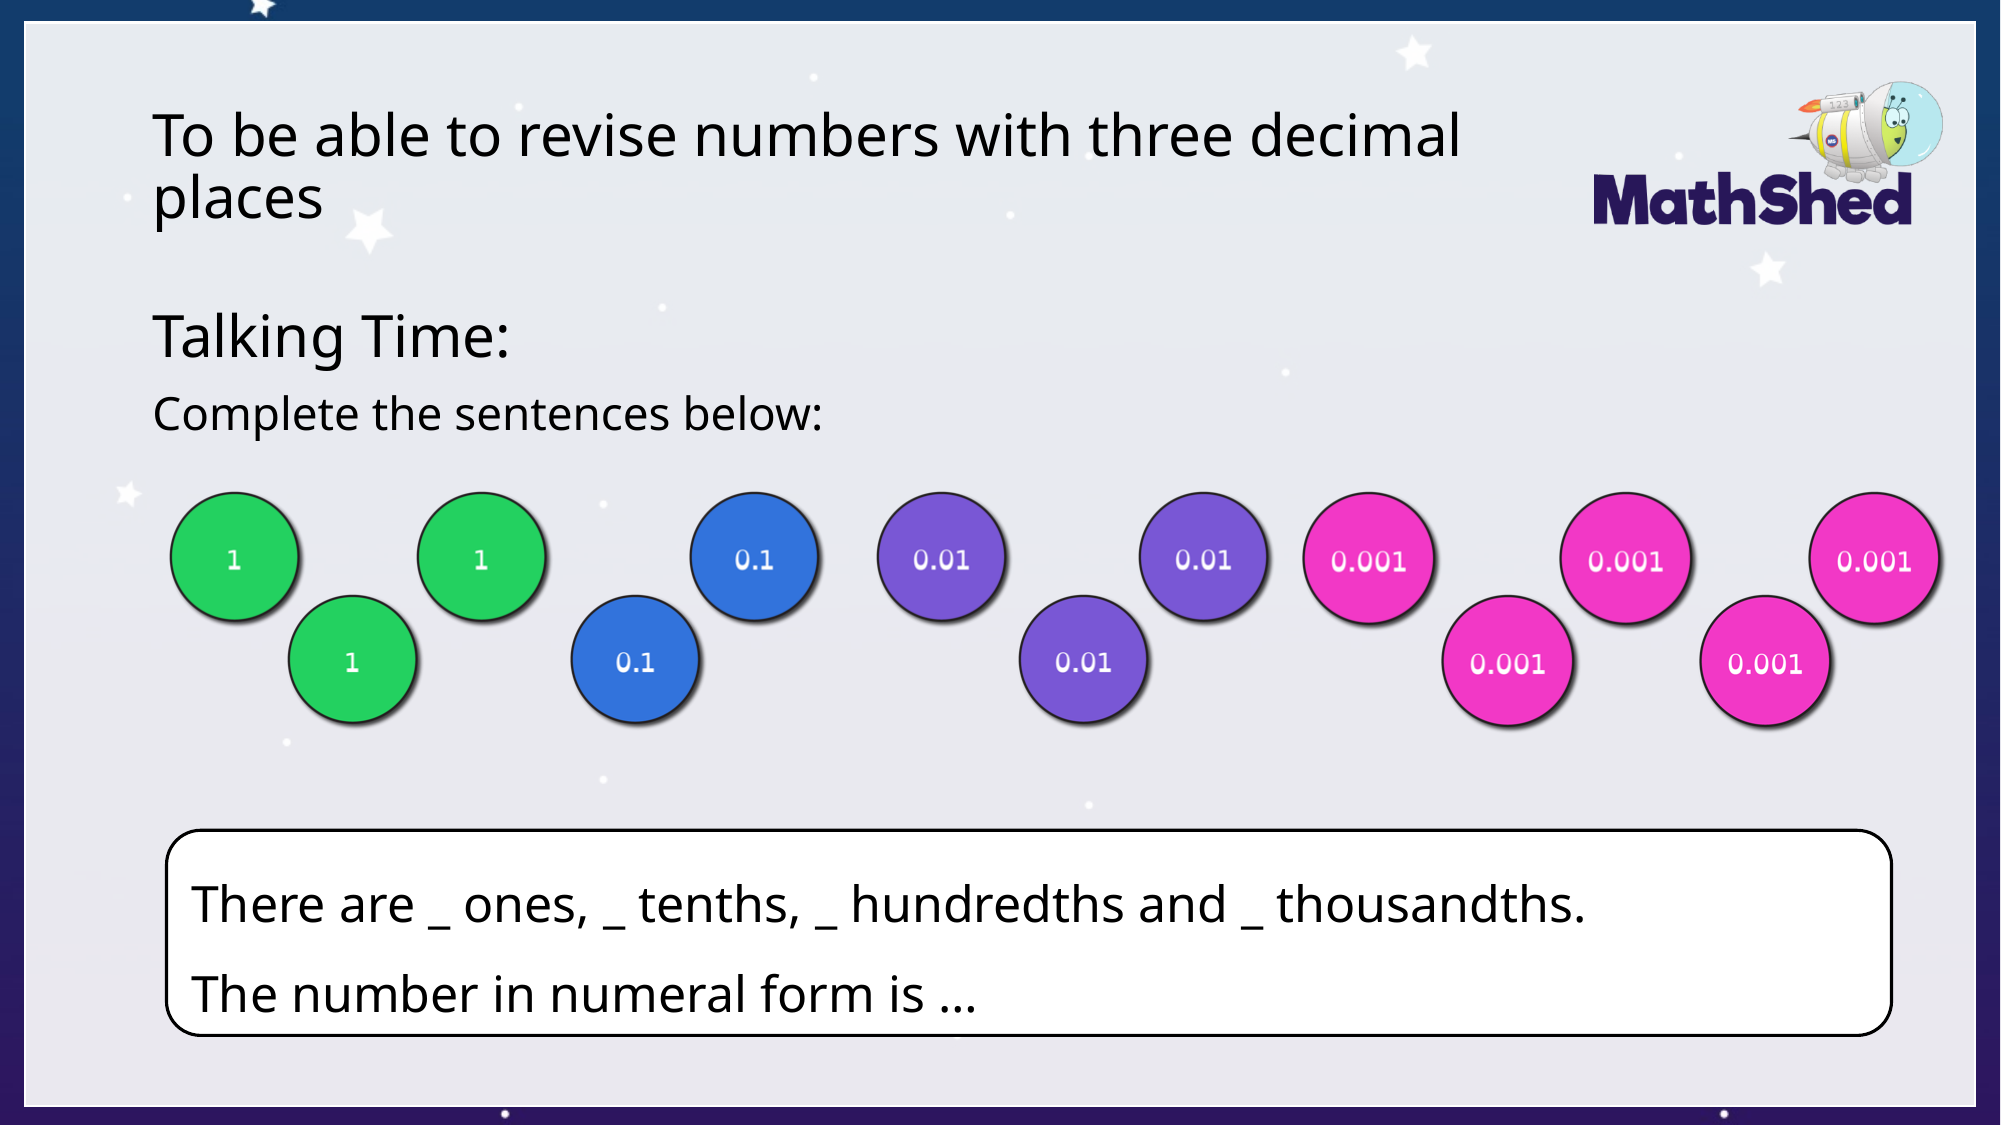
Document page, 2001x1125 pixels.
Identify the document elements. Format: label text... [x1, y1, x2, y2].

text_box There are _ ones, _ tenths, _ hundredths and _ thousandths. The number in numeral form is … [165, 829, 1893, 1037]
picture [0, 0, 2001, 1125]
text_box [1595, 387, 1747, 540]
title To be able to revise numbers with three decimal places [137, 59, 1578, 278]
list Talking Time: Complete the sentences below: [137, 299, 1863, 1014]
